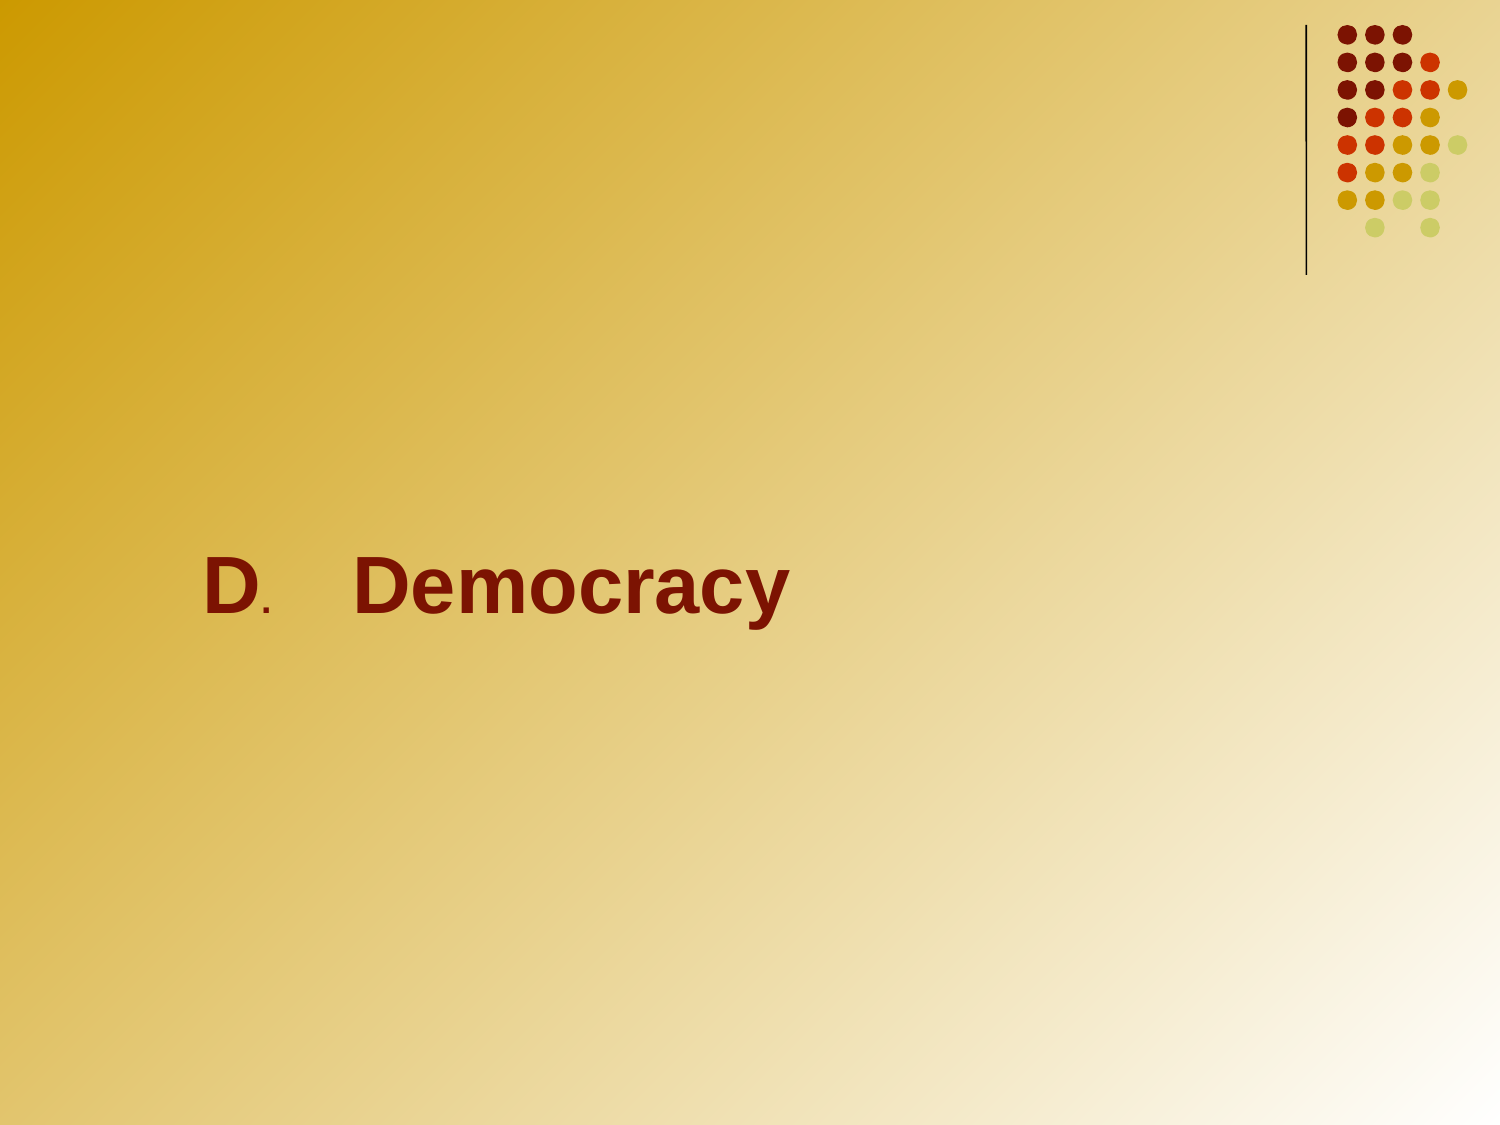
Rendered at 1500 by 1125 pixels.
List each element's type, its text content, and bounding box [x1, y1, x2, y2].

text_box D. Democracy [187, 525, 929, 638]
